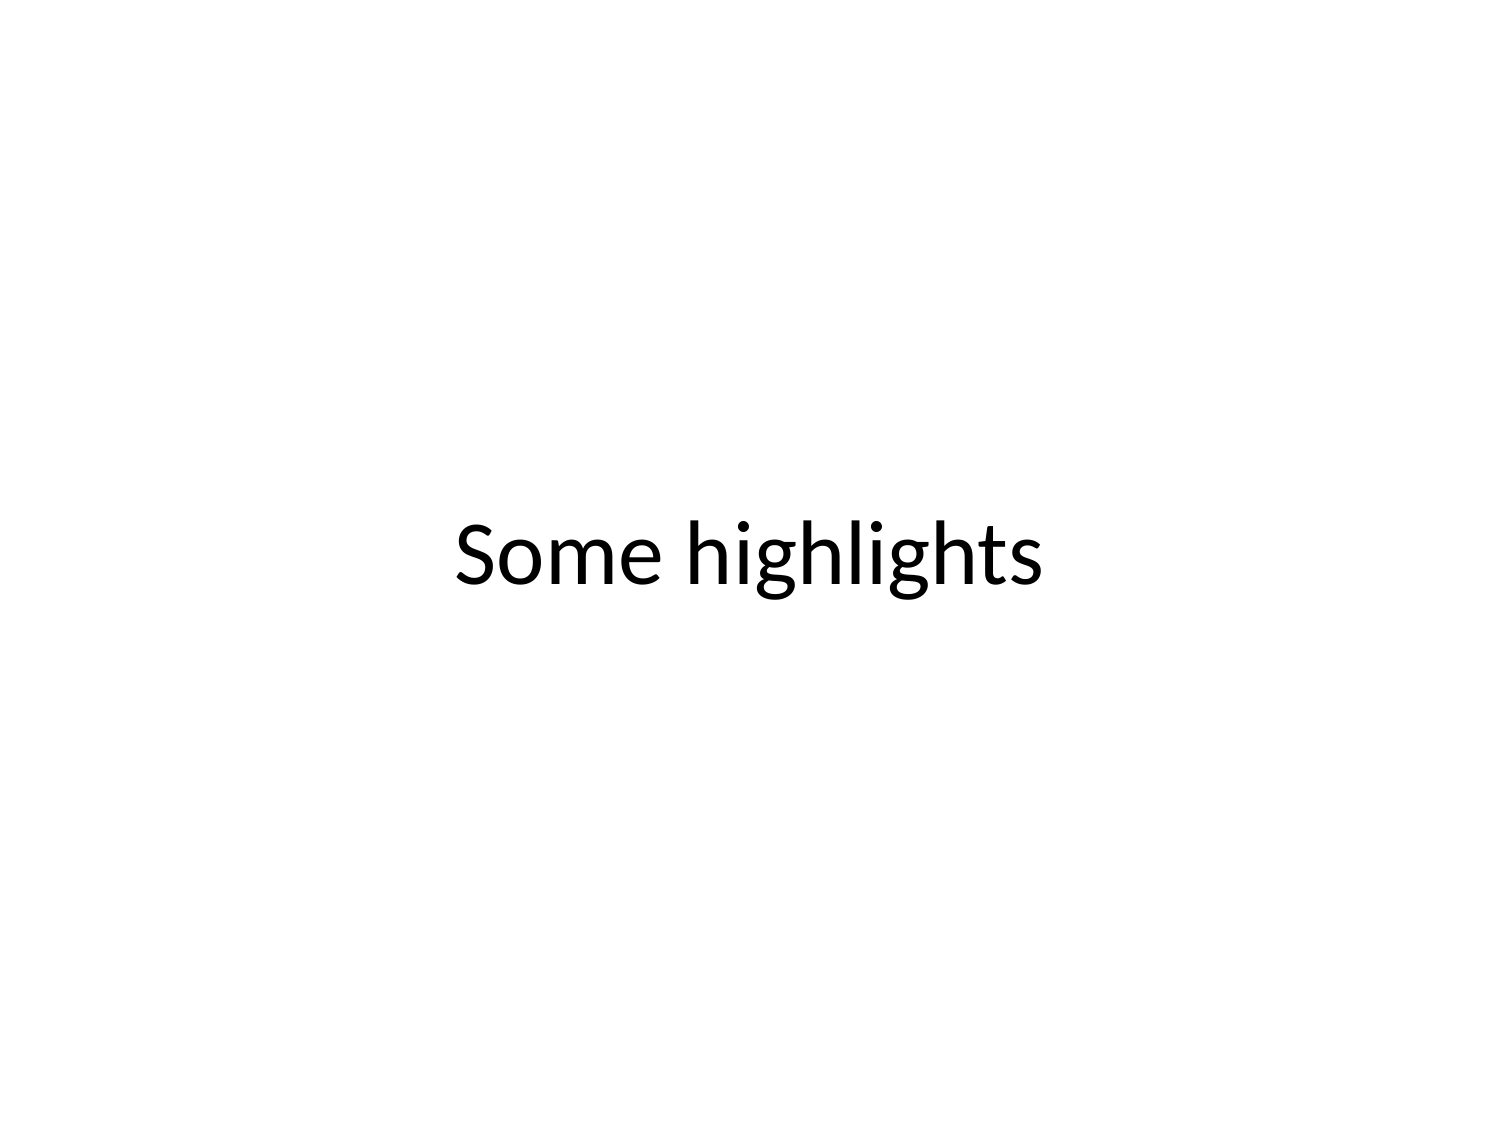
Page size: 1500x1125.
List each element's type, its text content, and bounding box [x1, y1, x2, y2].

title Some highlights [75, 45, 1425, 1050]
